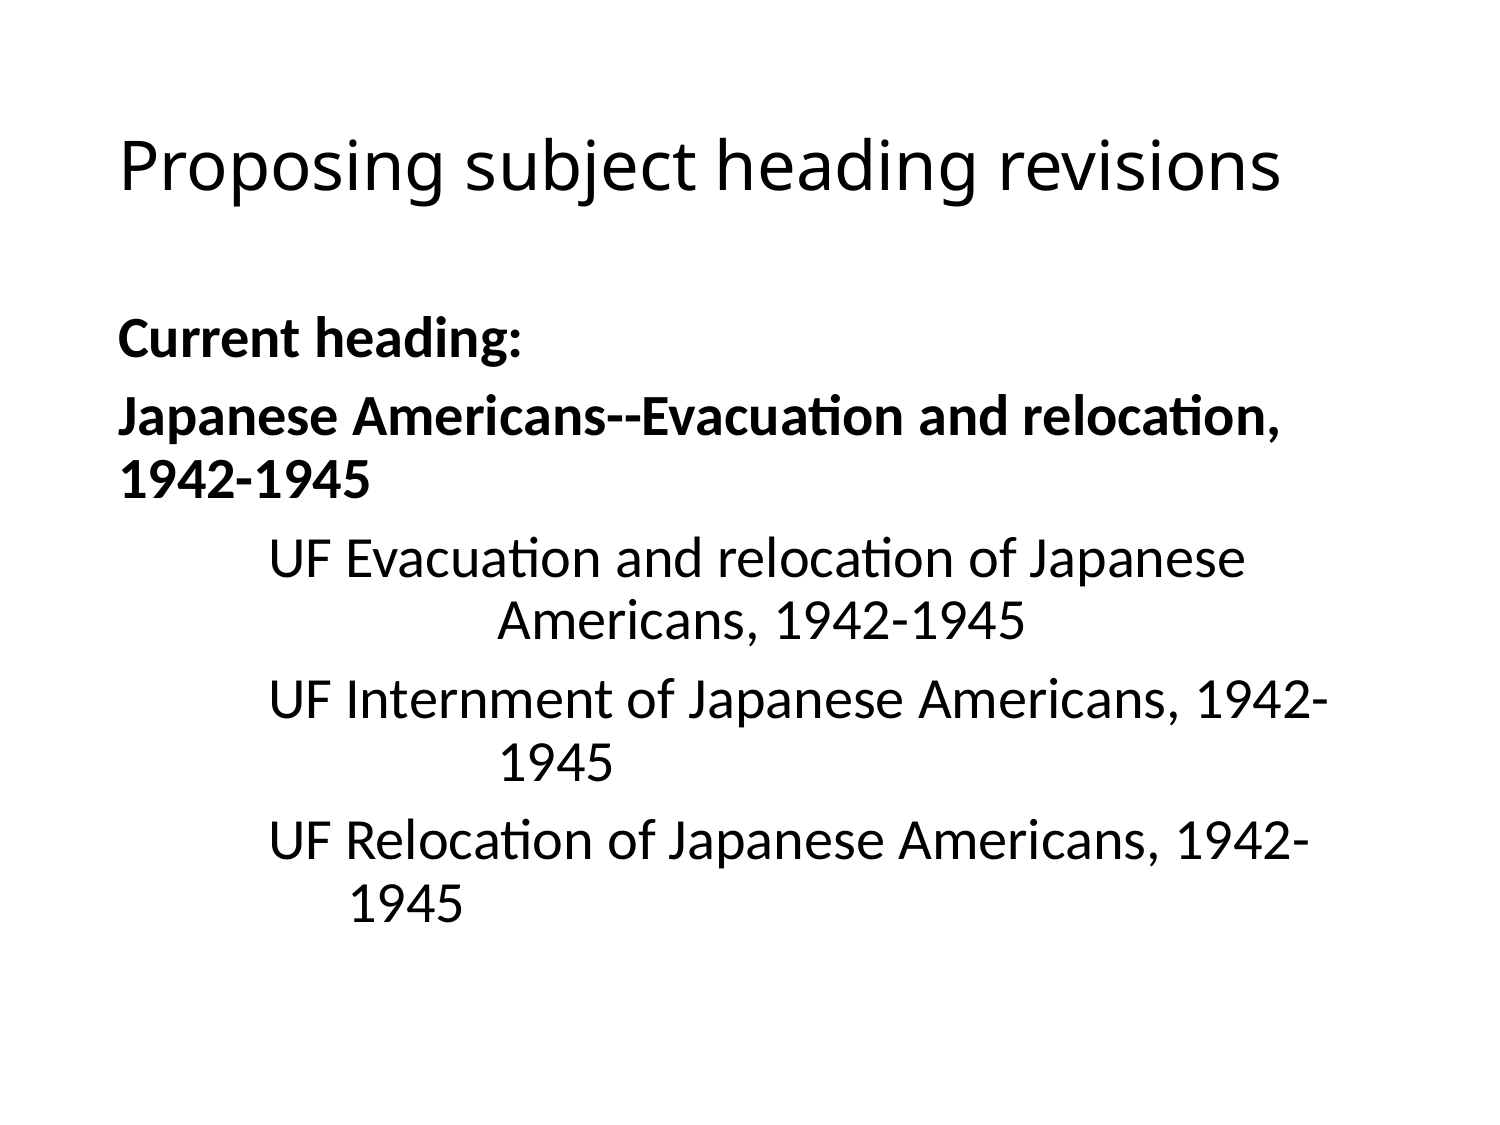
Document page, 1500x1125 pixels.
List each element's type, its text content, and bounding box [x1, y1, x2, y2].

title Proposing subject heading revisions [103, 59, 1397, 278]
list Current heading: Japanese Americans--Evacuation and relocation, 1942-1945 UF Evacuation and relocation of Japanese Americans, 1942-1945 UF Internment of Japanese Americans, 1942- 1945 UF Relocation of Japanese Americans, 1942- 1945 [103, 299, 1397, 1014]
